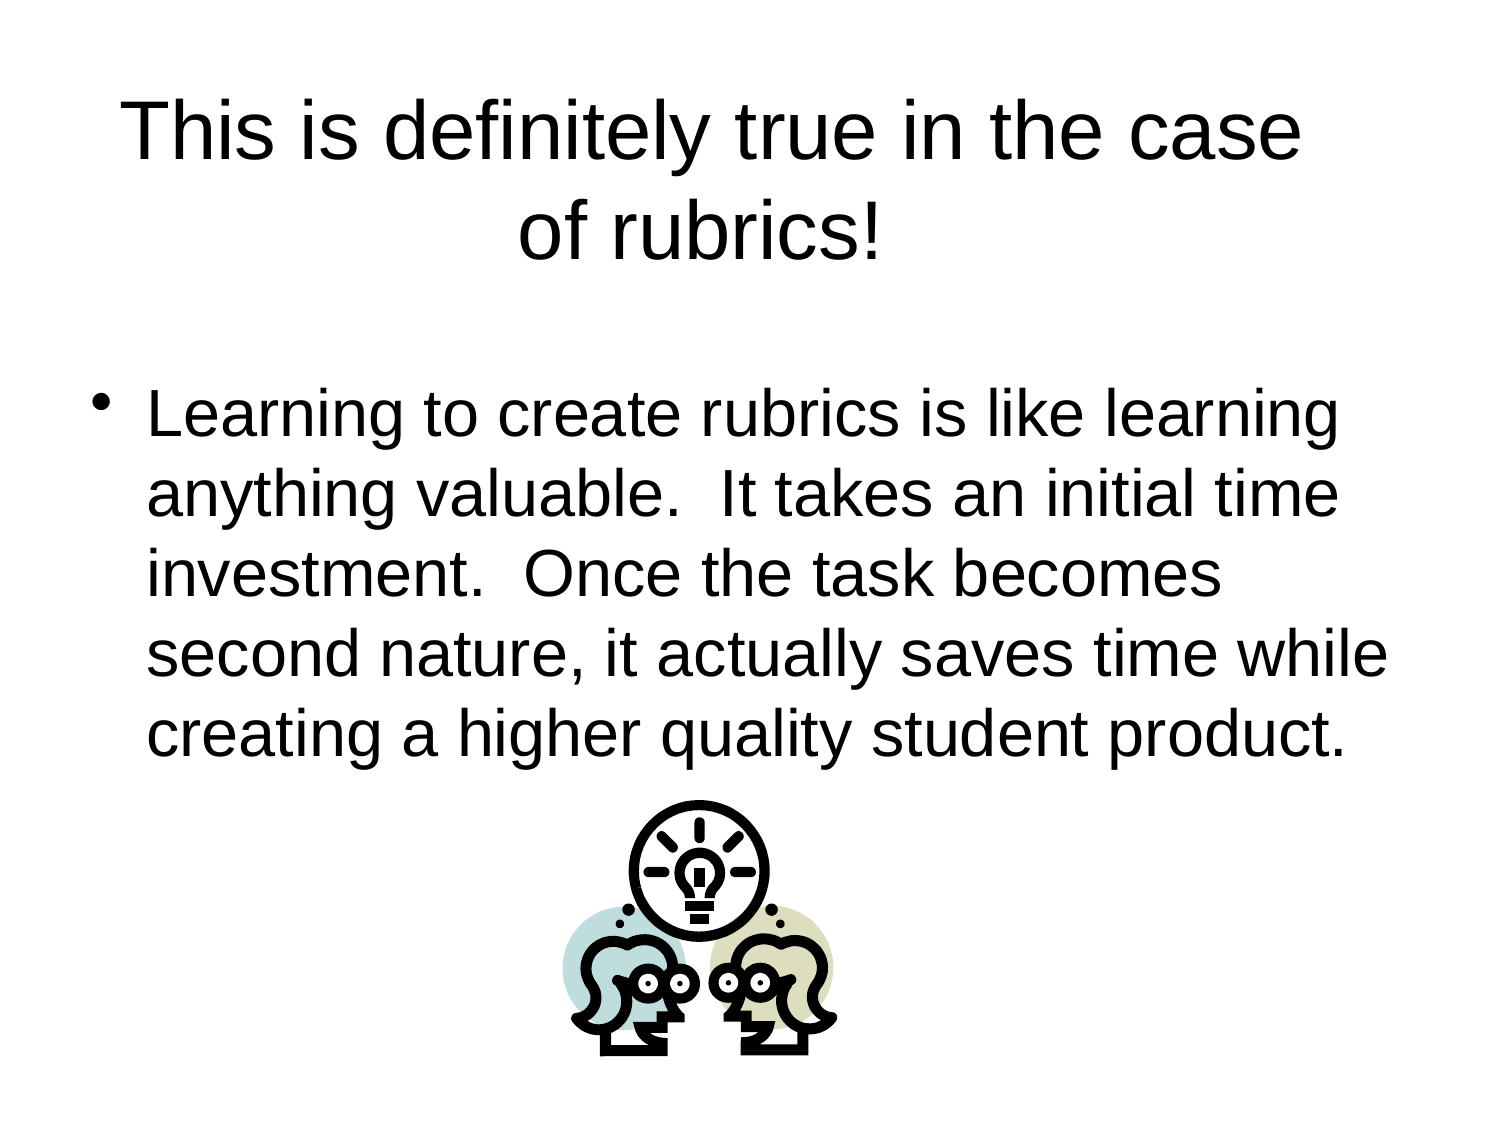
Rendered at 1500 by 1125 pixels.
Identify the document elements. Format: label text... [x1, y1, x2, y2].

picture [562, 799, 838, 1057]
title This is definitely true in the case of rubrics! [75, 220, 1350, 233]
list Learning to create rubrics is like learning anything valuable. It takes an initial time investment. Once the task becomes second nature, it actually saves time while creating a higher quality student product. [75, 362, 1425, 1005]
